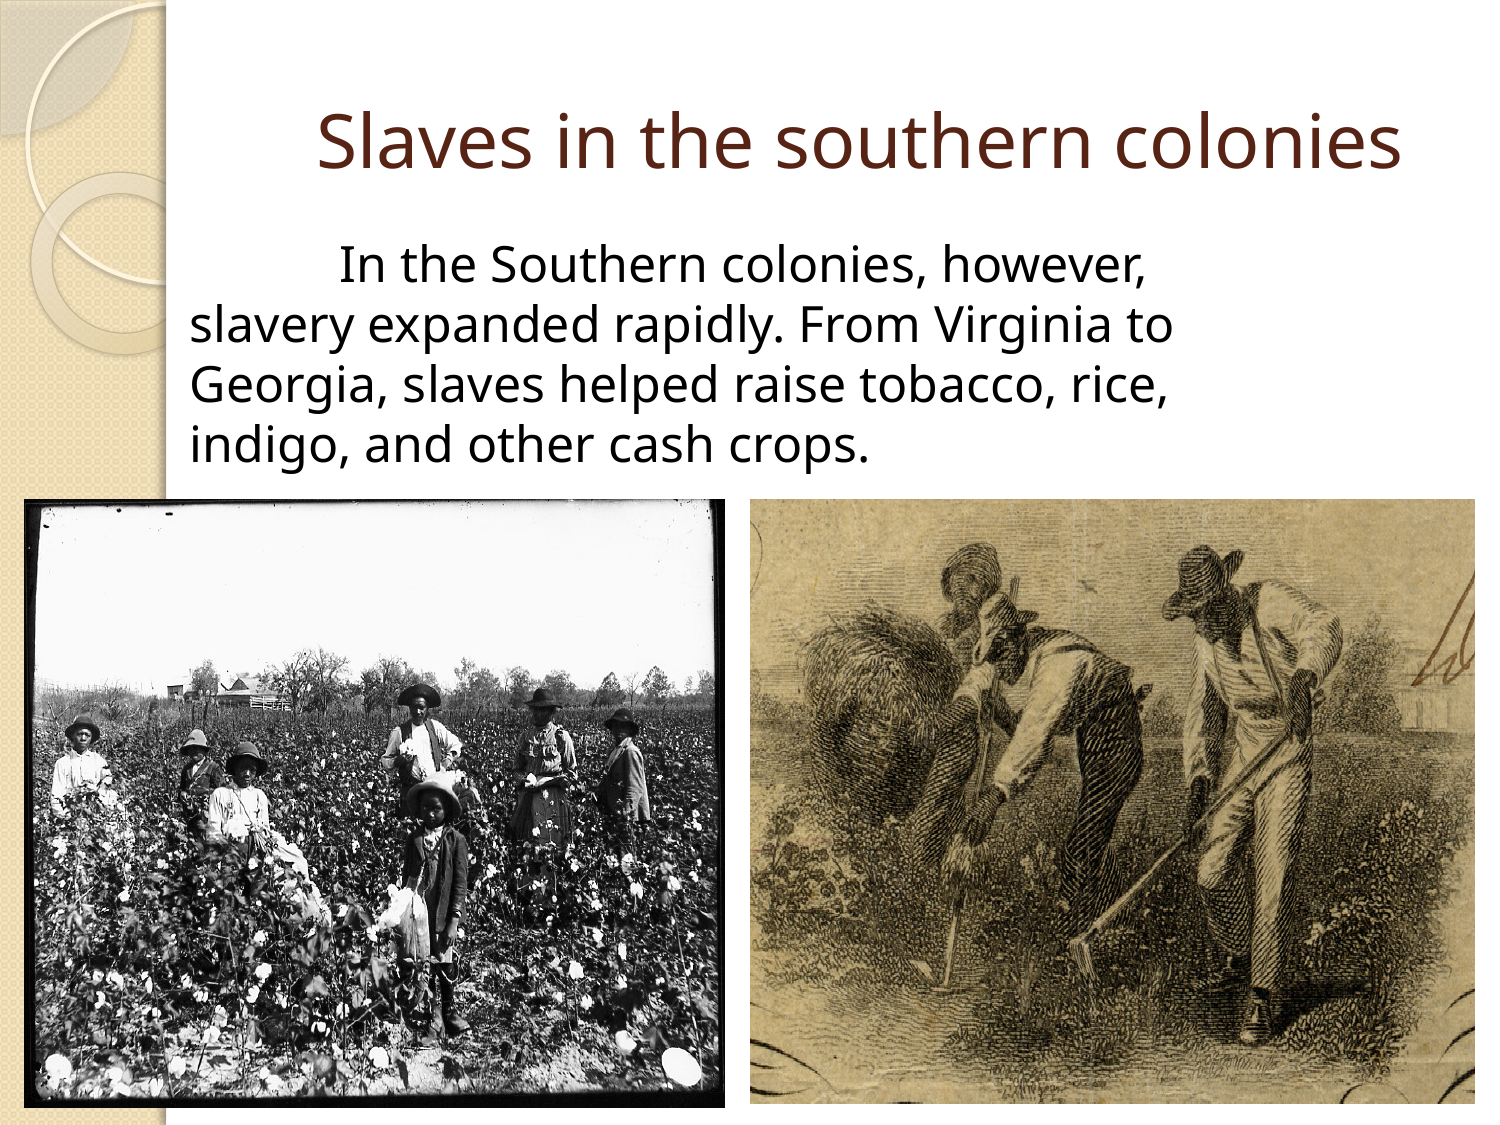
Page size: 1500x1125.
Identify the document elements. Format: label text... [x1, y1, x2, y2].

picture [24, 499, 726, 1108]
text_box In the Southern colonies, however, slavery expanded rapidly. From Virginia to Georgia, slaves helped raise tobacco, rice, indigo, and other cash crops. [174, 224, 1325, 480]
title Slaves in the southern colonies [235, 45, 1466, 233]
picture [749, 499, 1476, 1104]
